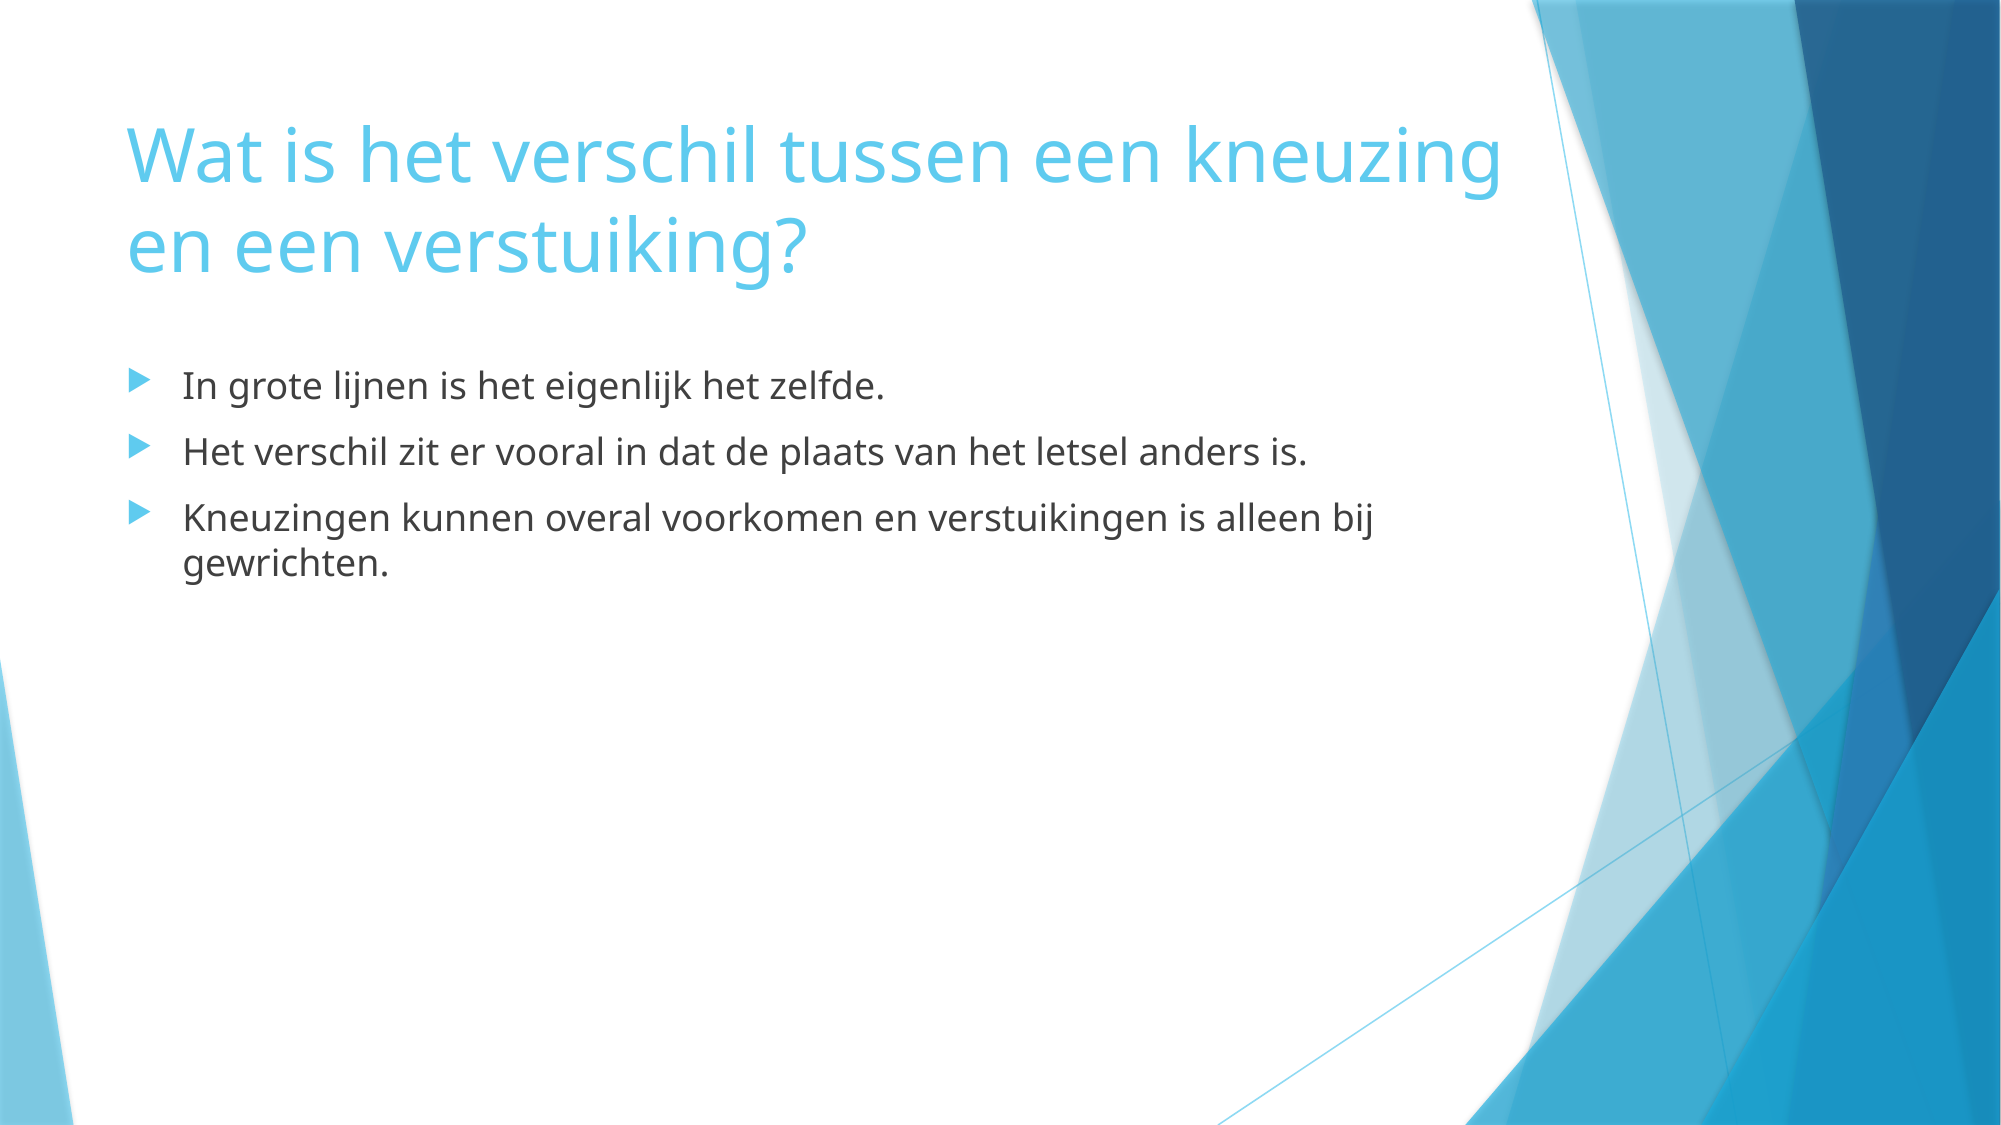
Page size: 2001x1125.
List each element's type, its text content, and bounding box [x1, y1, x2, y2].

title Wat is het verschil tussen een kneuzing en een verstuiking? [111, 99, 1522, 317]
list In grote lijnen is het eigenlijk het zelfde. Het verschil zit er vooral in dat de plaats van het letsel anders is. Kneuzingen kunnen overal voorkomen en verstuikingen is alleen bij gewrichten. [111, 354, 1522, 992]
